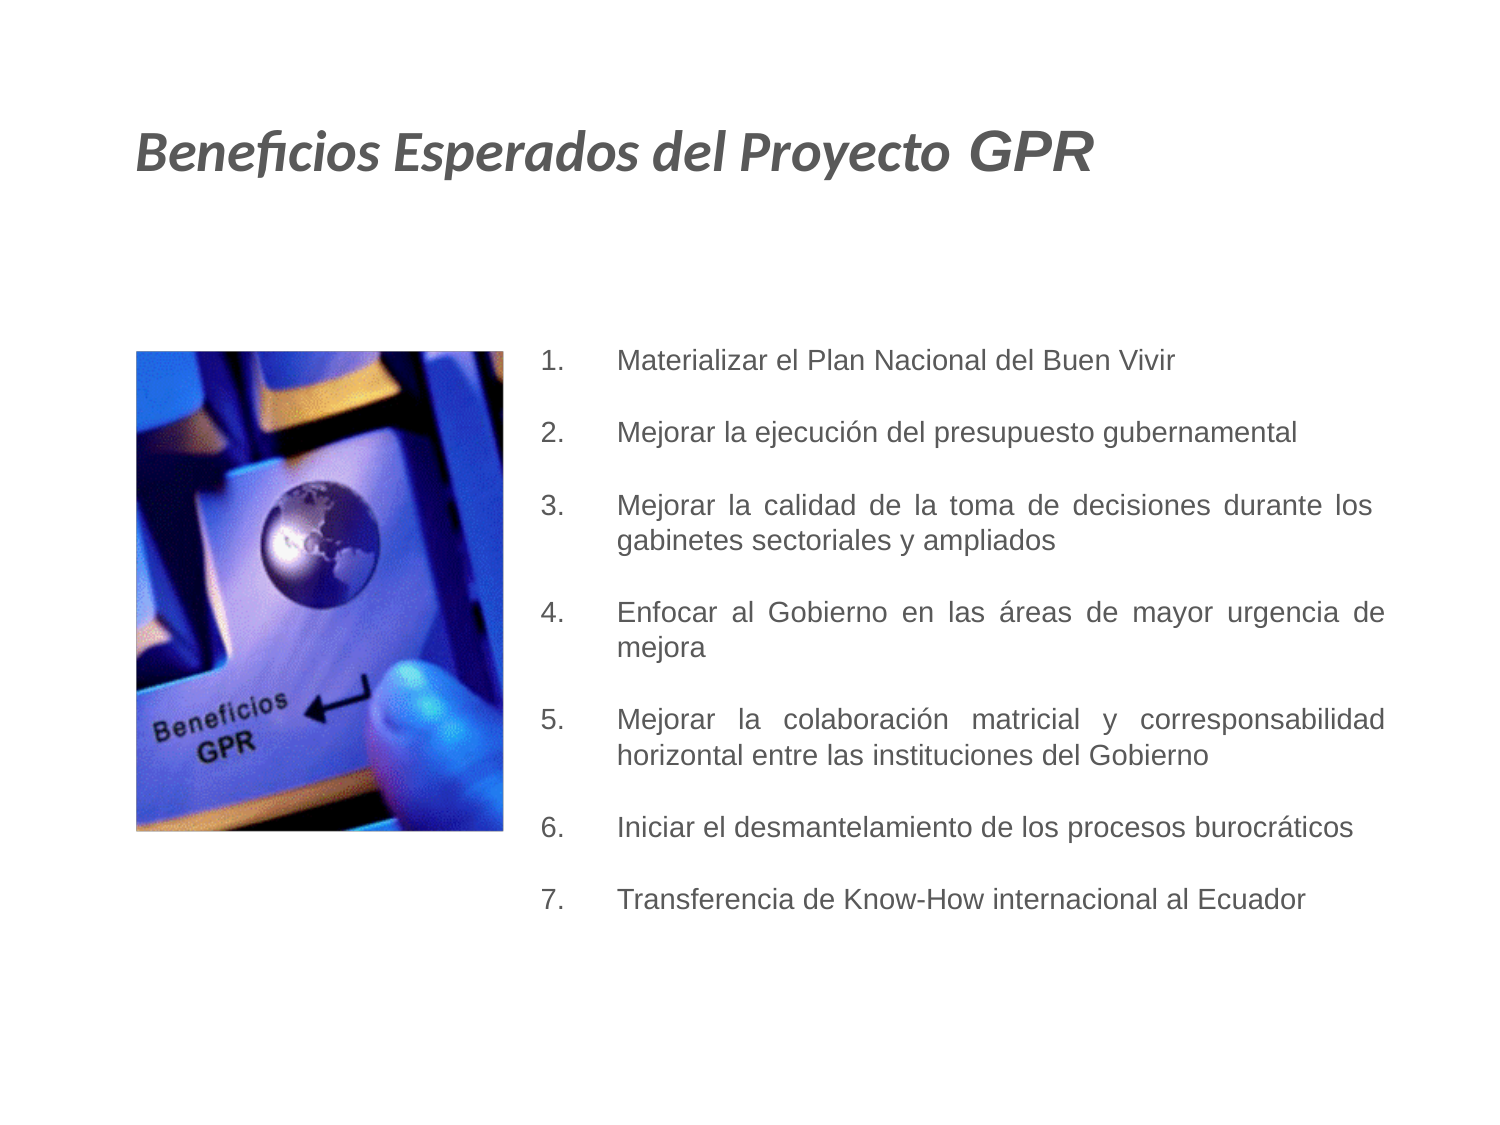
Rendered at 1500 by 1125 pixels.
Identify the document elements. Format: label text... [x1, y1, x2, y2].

text_box Beneficios Esperados del Proyecto GPR [120, 118, 1228, 178]
text_box Materializar el Plan Nacional del Buen Vivir Mejorar la ejecución del presupuesto gubernamental Mejorar la calidad de la toma de decisiones durante los gabinetes sectoriales y ampliados Enfocar al Gobierno en las áreas de mayor urgencia de mejora Mejorar la colaboración matricial y corresponsabilidad horizontal entre las instituciones del Gobierno Iniciar el desmantelamiento de los procesos burocráticos Transferencia de Know-How internacional al Ecuador [525, 333, 1402, 924]
picture [135, 349, 505, 834]
